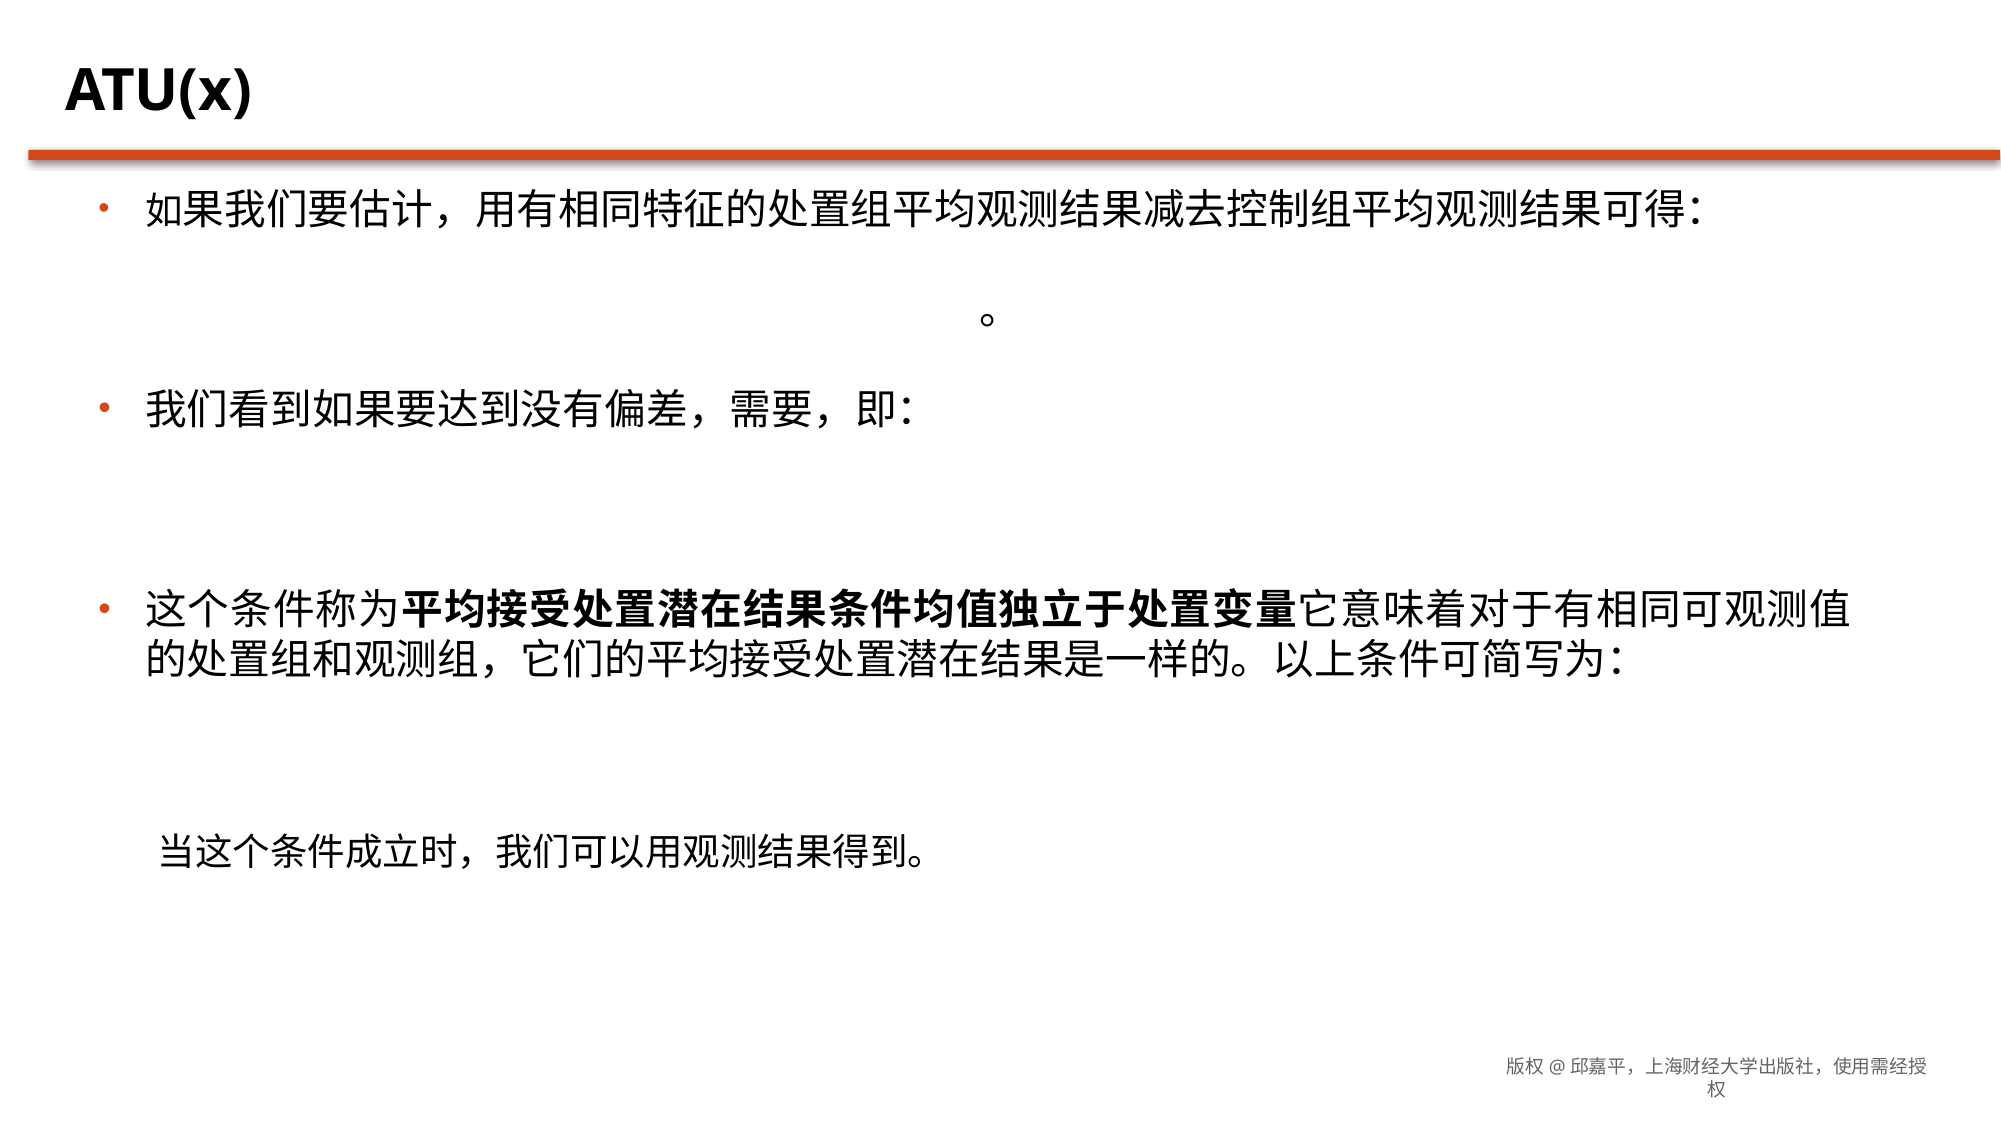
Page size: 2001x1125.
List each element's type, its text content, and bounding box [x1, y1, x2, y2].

footer 版权@邱嘉平，上海财经大学出版社，使用需经授权 [1483, 1046, 1950, 1109]
title ATU(x) [50, 50, 1825, 138]
